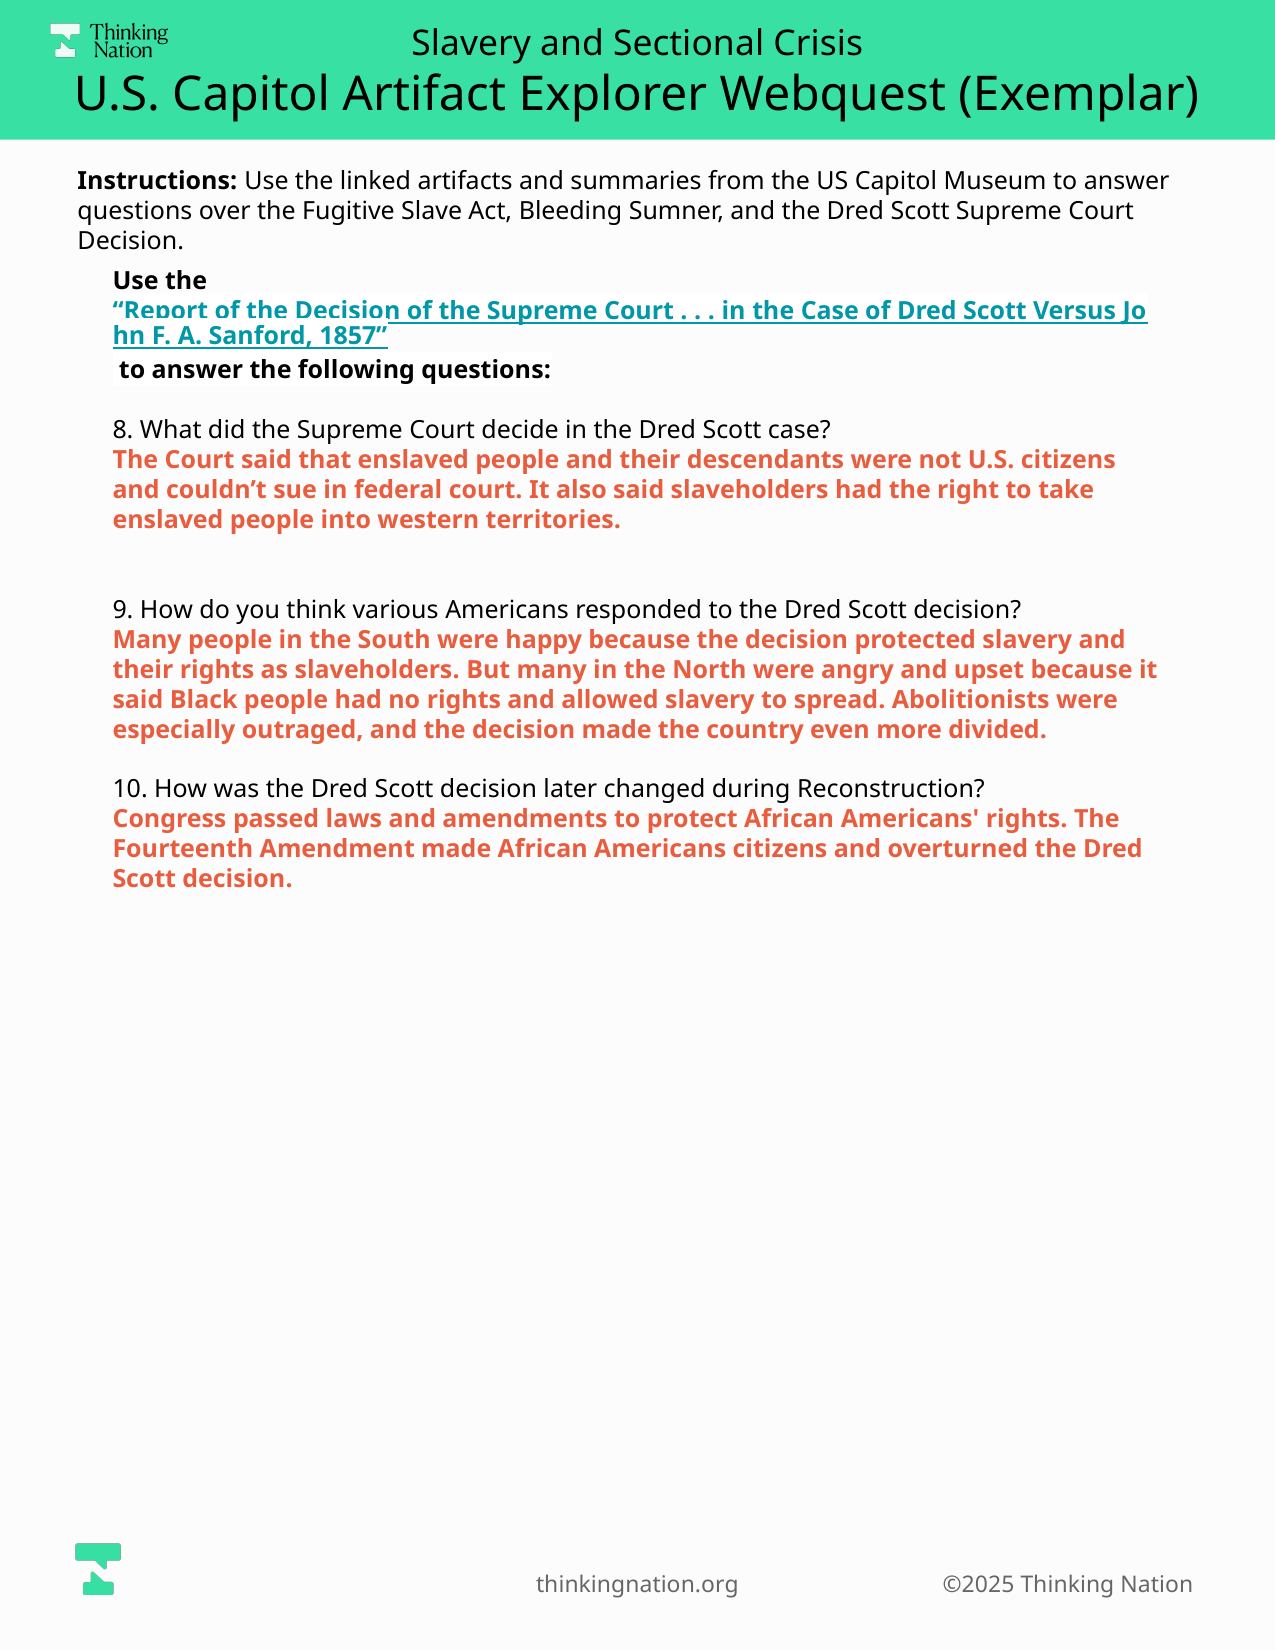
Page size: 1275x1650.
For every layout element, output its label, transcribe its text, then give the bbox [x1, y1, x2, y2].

text_box Instructions: Use the linked artifacts and summaries from the US Capitol Museum to answer questions over the Fugitive Slave Act, Bleeding Sumner, and the Dred Scott Supreme Court Decision. [62, 149, 1221, 270]
picture [62, 1533, 134, 1605]
text_box Slavery and Sectional Crisis U.S. Capitol Artifact Explorer Webquest (Exemplar) [0, 0, 1275, 140]
text_box Use the “Report of the Decision of the Supreme Court . . . in the Case of Dred Scott Versus John F. A. Sanford, 1857” to answer the following questions: 8. What did the Supreme Court decide in the Dred Scott case? The Court said that enslaved people and their descendants were not U.S. citizens and couldn’t sue in federal court. It also said slaveholders had the right to take enslaved people into western territories. 9. How do you think various Americans responded to the Dred Scott decision? Many people in the South were happy because the decision protected slavery and their rights as slaveholders. But many in the North were angry and upset because it said Black people had no rights and allowed slavery to spread. Abolitionists were especially outraged, and the decision made the country even more divided. 10. How was the Dred Scott decision later changed during Reconstruction? Congress passed laws and amendments to protect African Americans' rights. The Fourteenth Amendment made African Americans citizens and overturned the Dred Scott decision. [97, 270, 1178, 1414]
text_box ©2025 Thinking Nation [907, 1553, 1210, 1605]
text_box thinkingnation.org [486, 1553, 789, 1605]
picture [36, 12, 172, 69]
